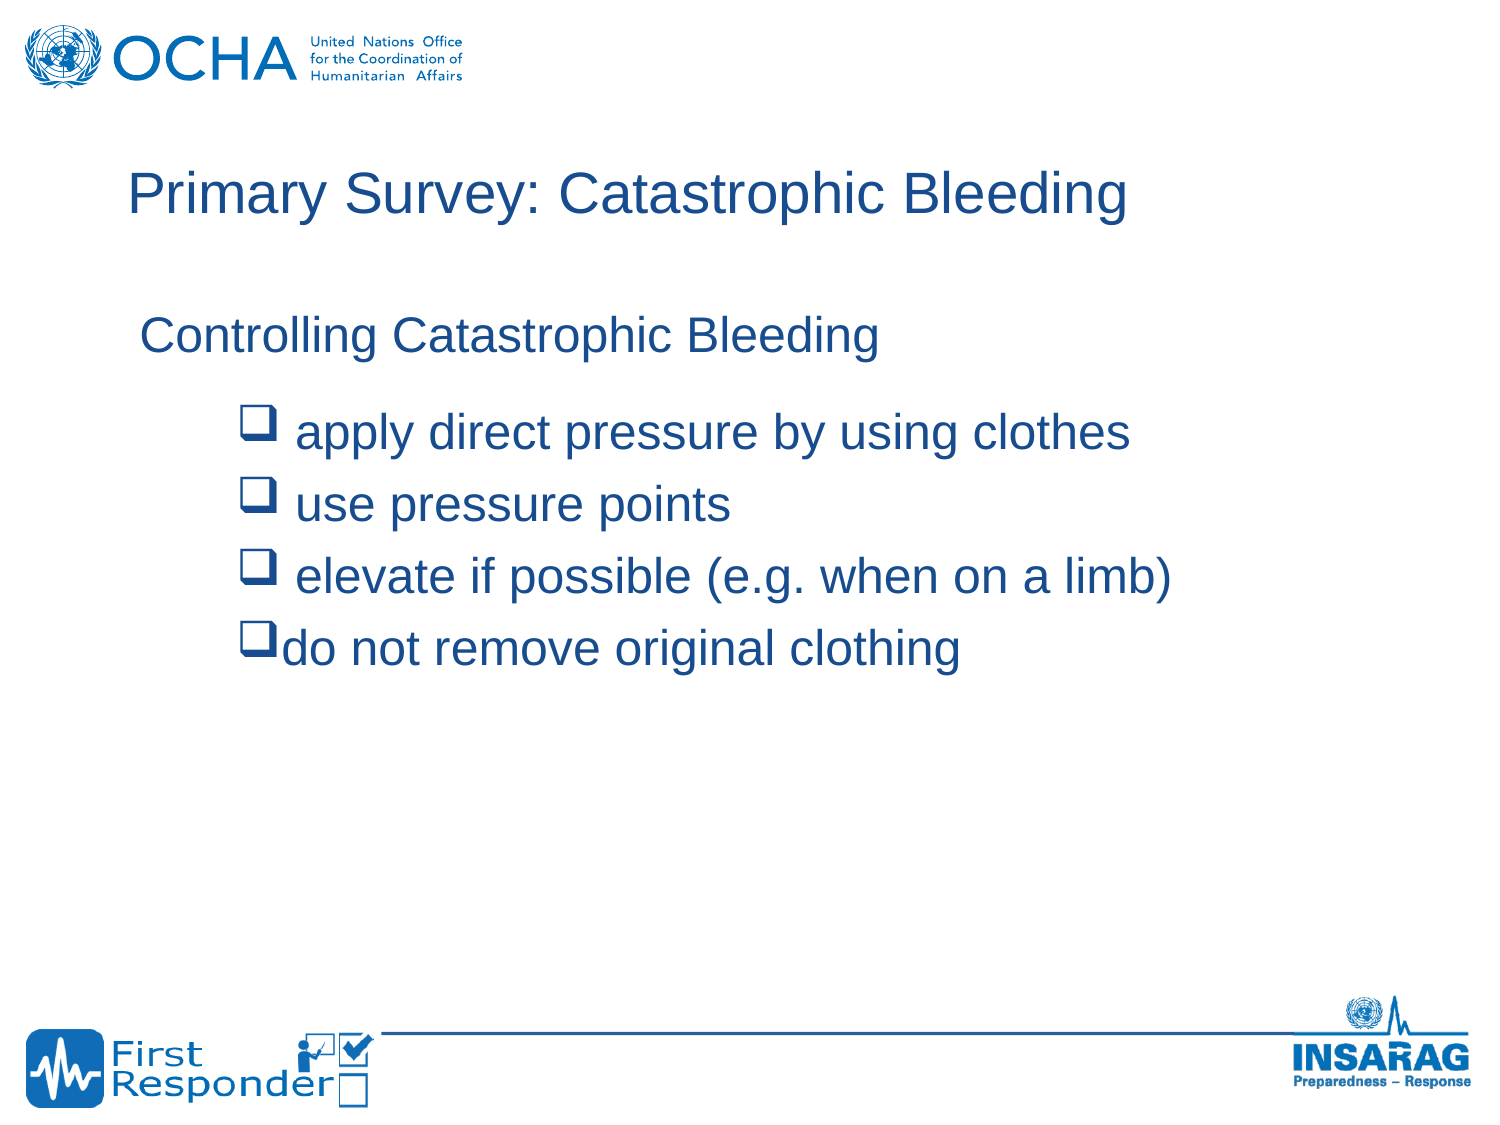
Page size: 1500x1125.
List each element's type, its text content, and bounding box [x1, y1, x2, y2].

picture [1287, 995, 1471, 1094]
picture [24, 1024, 375, 1113]
text_box Primary Survey: Catastrophic Bleeding [105, 147, 1145, 233]
text_box Controlling Catastrophic Bleeding apply direct pressure by using clothes use pressure points elevate if possible (e.g. when on a limb) do not remove original clothing [118, 295, 1370, 683]
